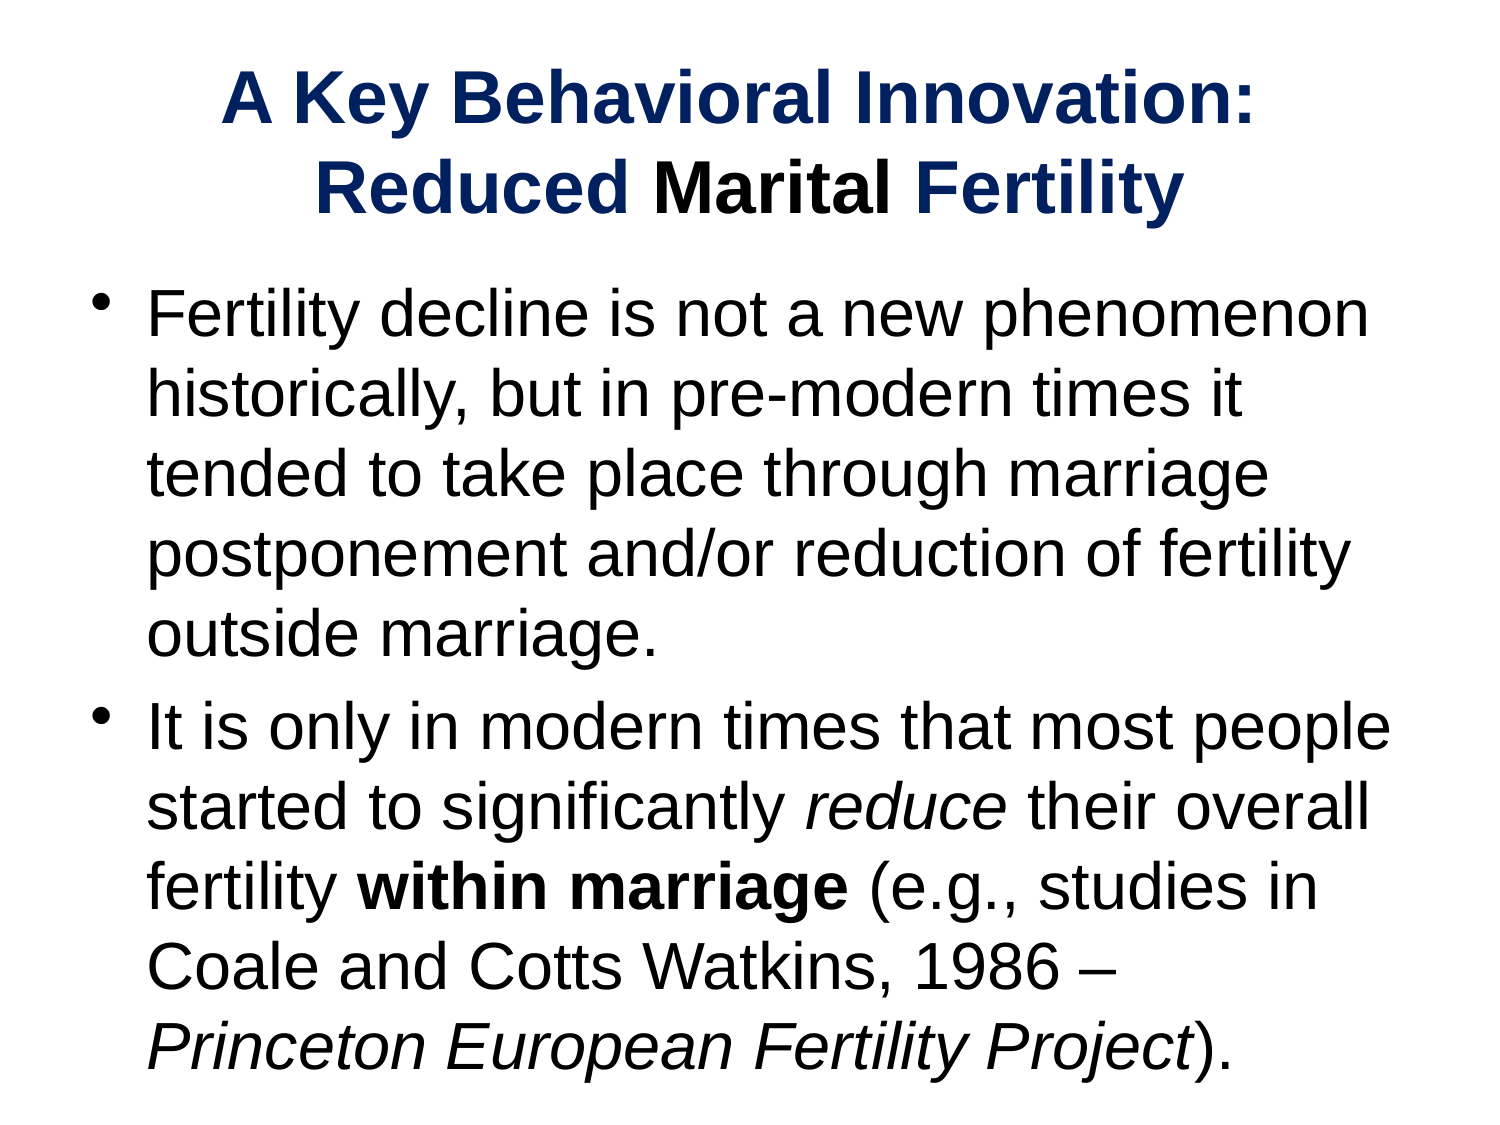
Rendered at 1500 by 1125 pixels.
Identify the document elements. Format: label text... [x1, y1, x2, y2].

list Fertility decline is not a new phenomenon historically, but in pre-modern times it tended to take place through marriage postponement and/or reduction of fertility outside marriage. It is only in modern times that most people started to significantly reduce their overall fertility within marriage (e.g., studies in Coale and Cotts Watkins, 1986 – Princeton European Fertility Project). [74, 262, 1426, 1006]
title A Key Behavioral Innovation: Reduced Marital Fertility [74, 44, 1426, 233]
